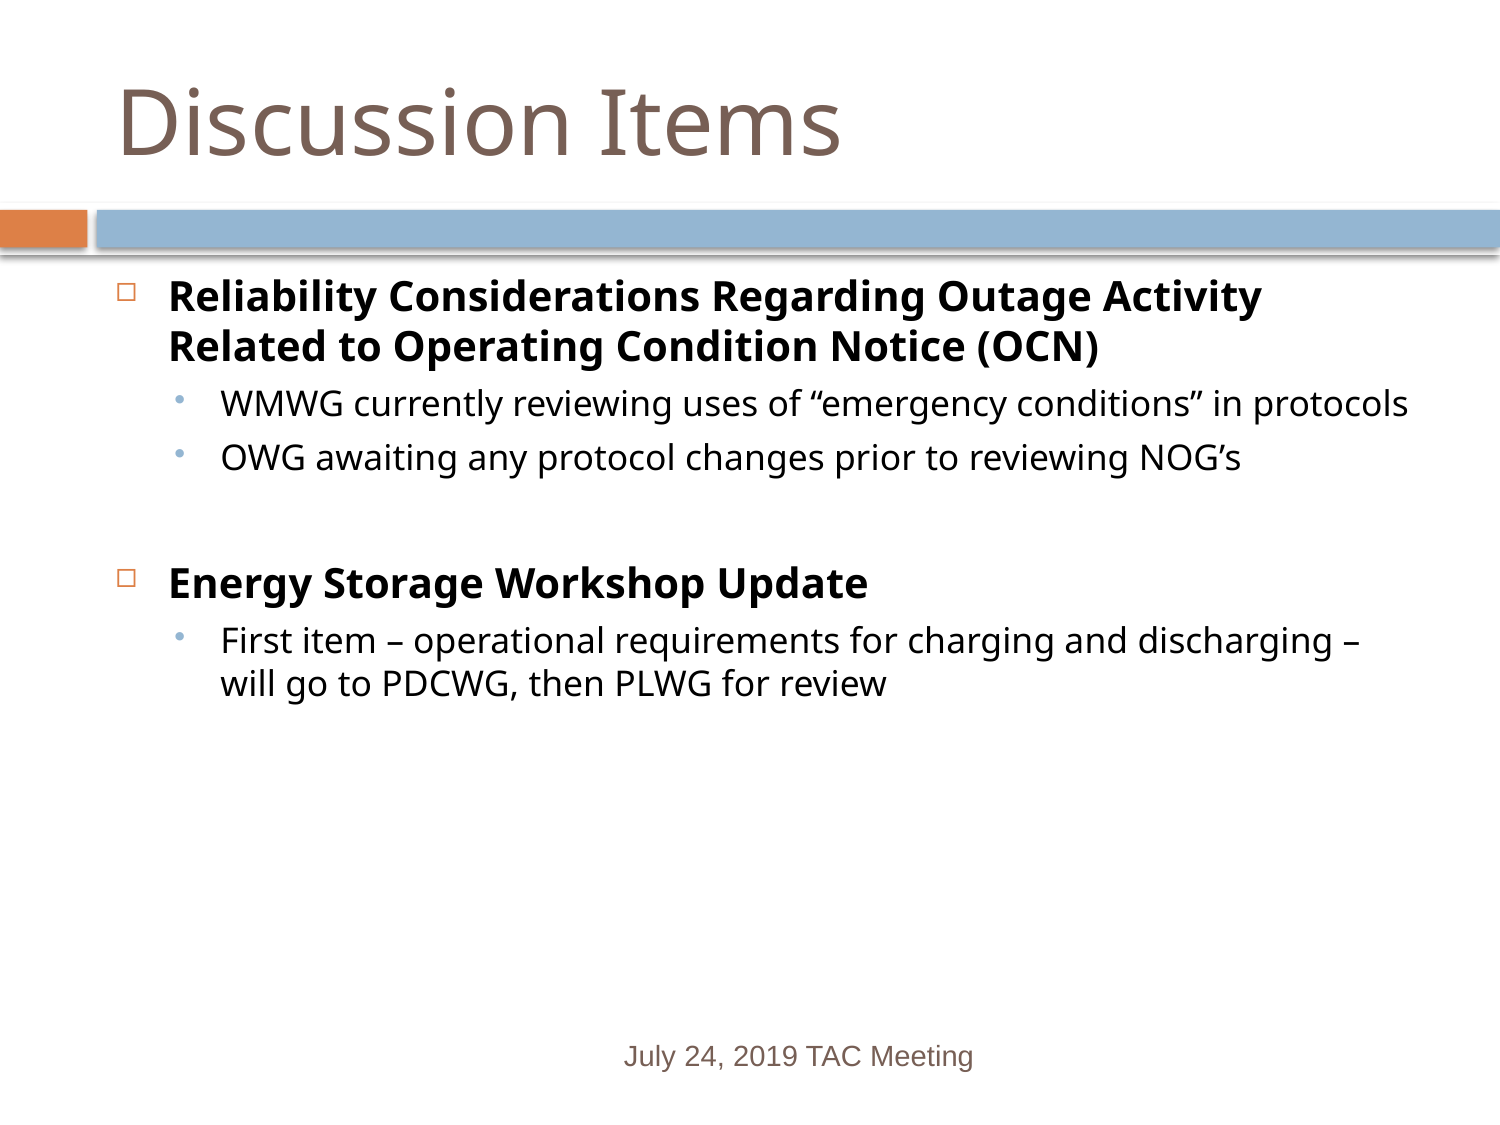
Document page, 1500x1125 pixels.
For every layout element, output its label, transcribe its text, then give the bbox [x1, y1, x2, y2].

list Reliability Considerations Regarding Outage Activity Related to Operating Condition Notice (OCN) WMWG currently reviewing uses of “emergency conditions” in protocols OWG awaiting any protocol changes prior to reviewing NOG’s Energy Storage Workshop Update First item – operational requirements for charging and discharging – will go to PDCWG, then PLWG for review [100, 262, 1439, 1001]
title Discussion Items [100, 37, 1439, 201]
footer July 24, 2019 TAC Meeting [99, 1025, 990, 1085]
